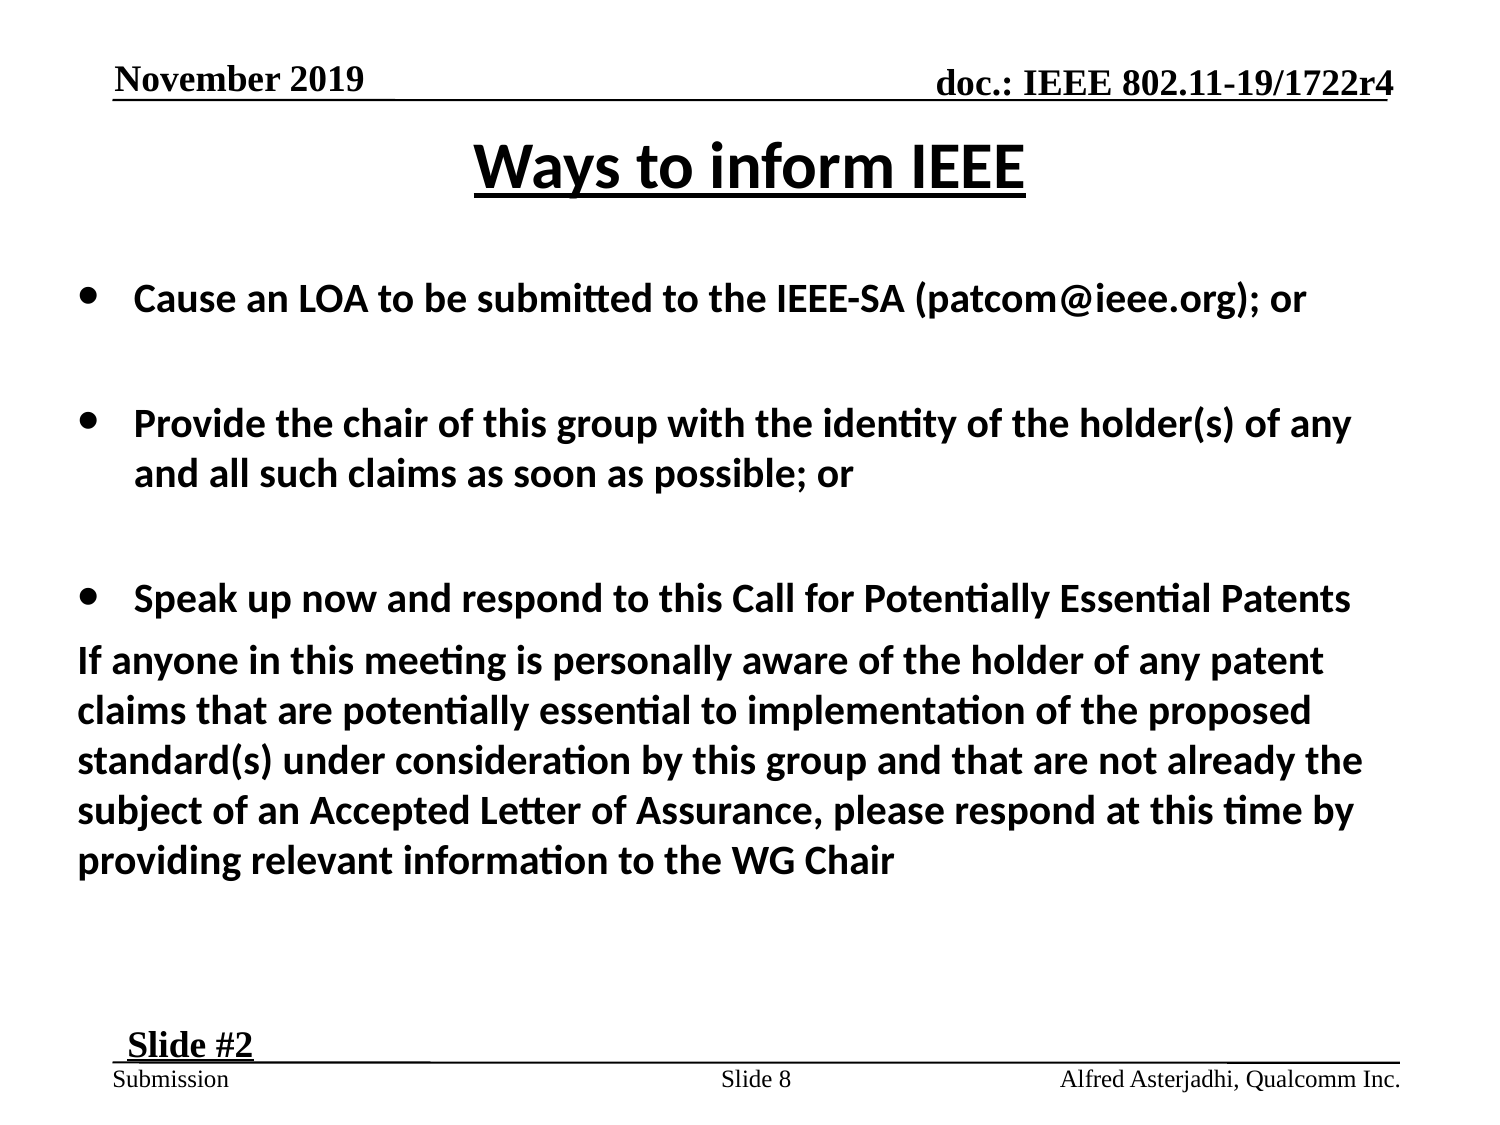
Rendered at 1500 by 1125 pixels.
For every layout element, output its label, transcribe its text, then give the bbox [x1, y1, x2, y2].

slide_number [114, 54, 423, 100]
title Ways to inform IEEE [112, 74, 1388, 250]
footer Alfred Asterjadhi, Qualcomm Inc. [878, 1061, 1402, 1093]
slide_number Slide 8 [712, 1061, 800, 1123]
text_box Slide #2 [112, 1012, 269, 1073]
list Cause an LOA to be submitted to the IEEE-SA (patcom@ieee.org); or Provide the chair of this group with the identity of the holder(s) of any and all such claims as soon as possible; or Speak up now and respond to this Call for Potentially Essential Patents If anyone in this meeting is personally aware of the holder of any patent claims that are potentially essential to implementation of the proposed standard(s) under consideration by this group and that are not already the subject of an Accepted Letter of Assurance, please respond at this time by providing relevant information to the WG Chair [62, 262, 1438, 938]
